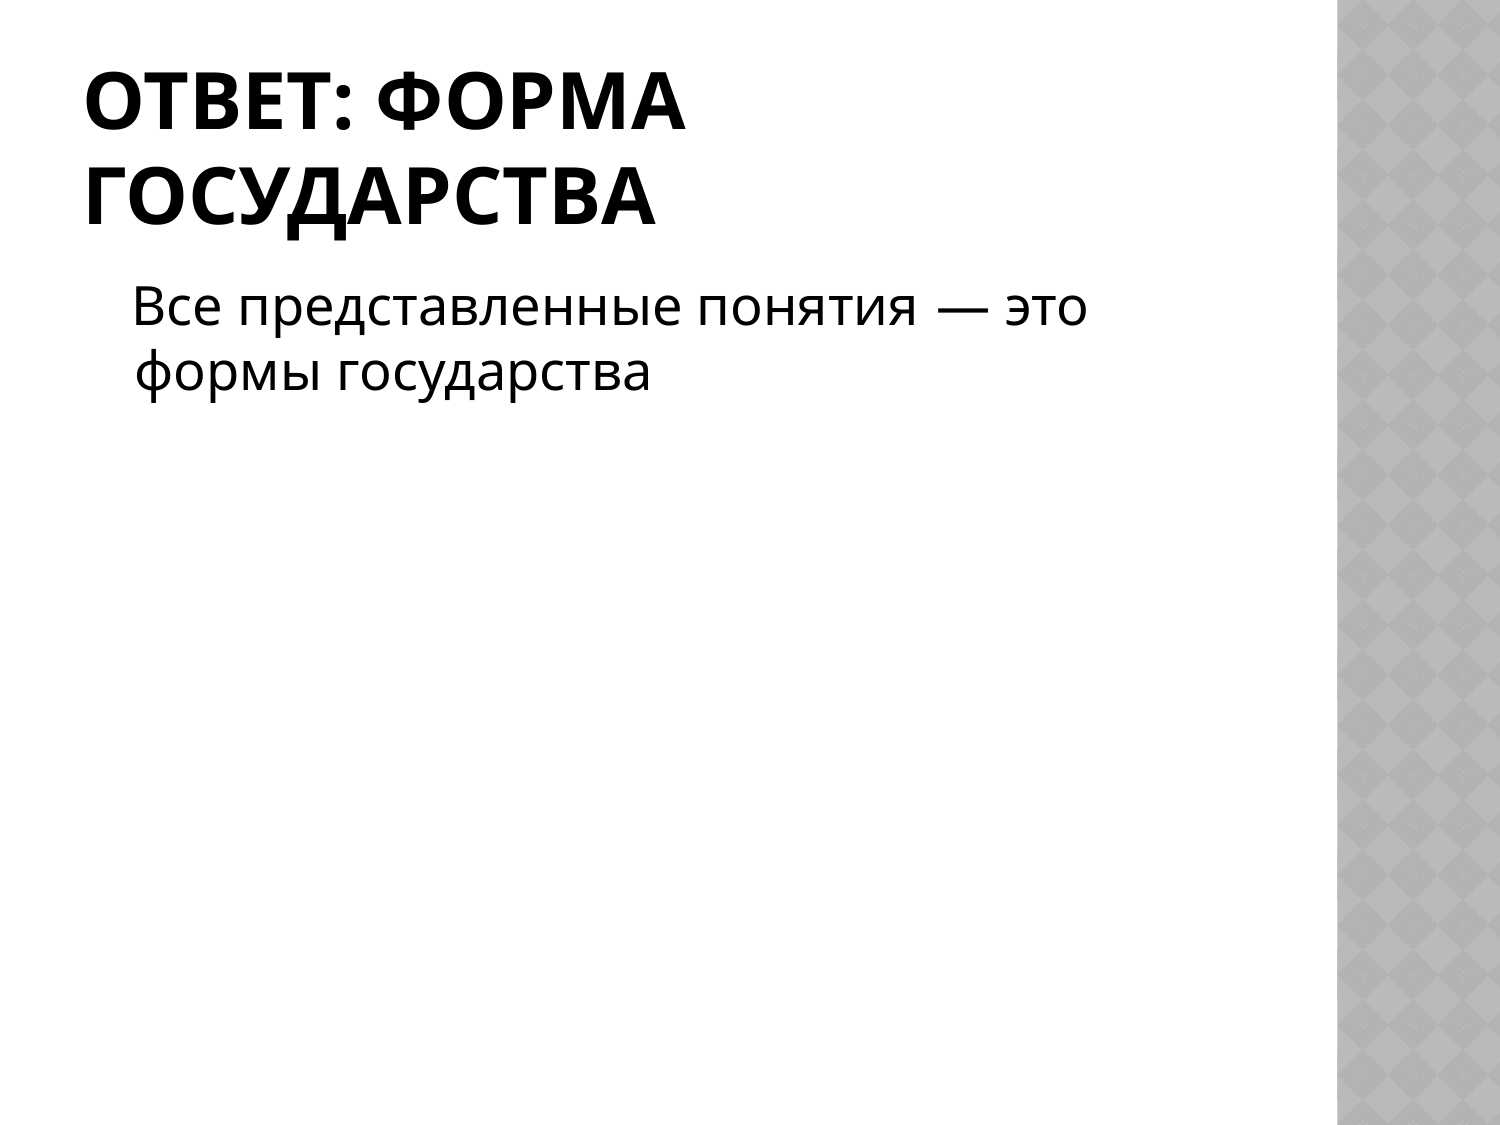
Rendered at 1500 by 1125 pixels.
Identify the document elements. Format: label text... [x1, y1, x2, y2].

title Ответ: форма государства [75, 52, 1263, 240]
list Все представленные понятия — это формы государства [75, 264, 1263, 1059]
